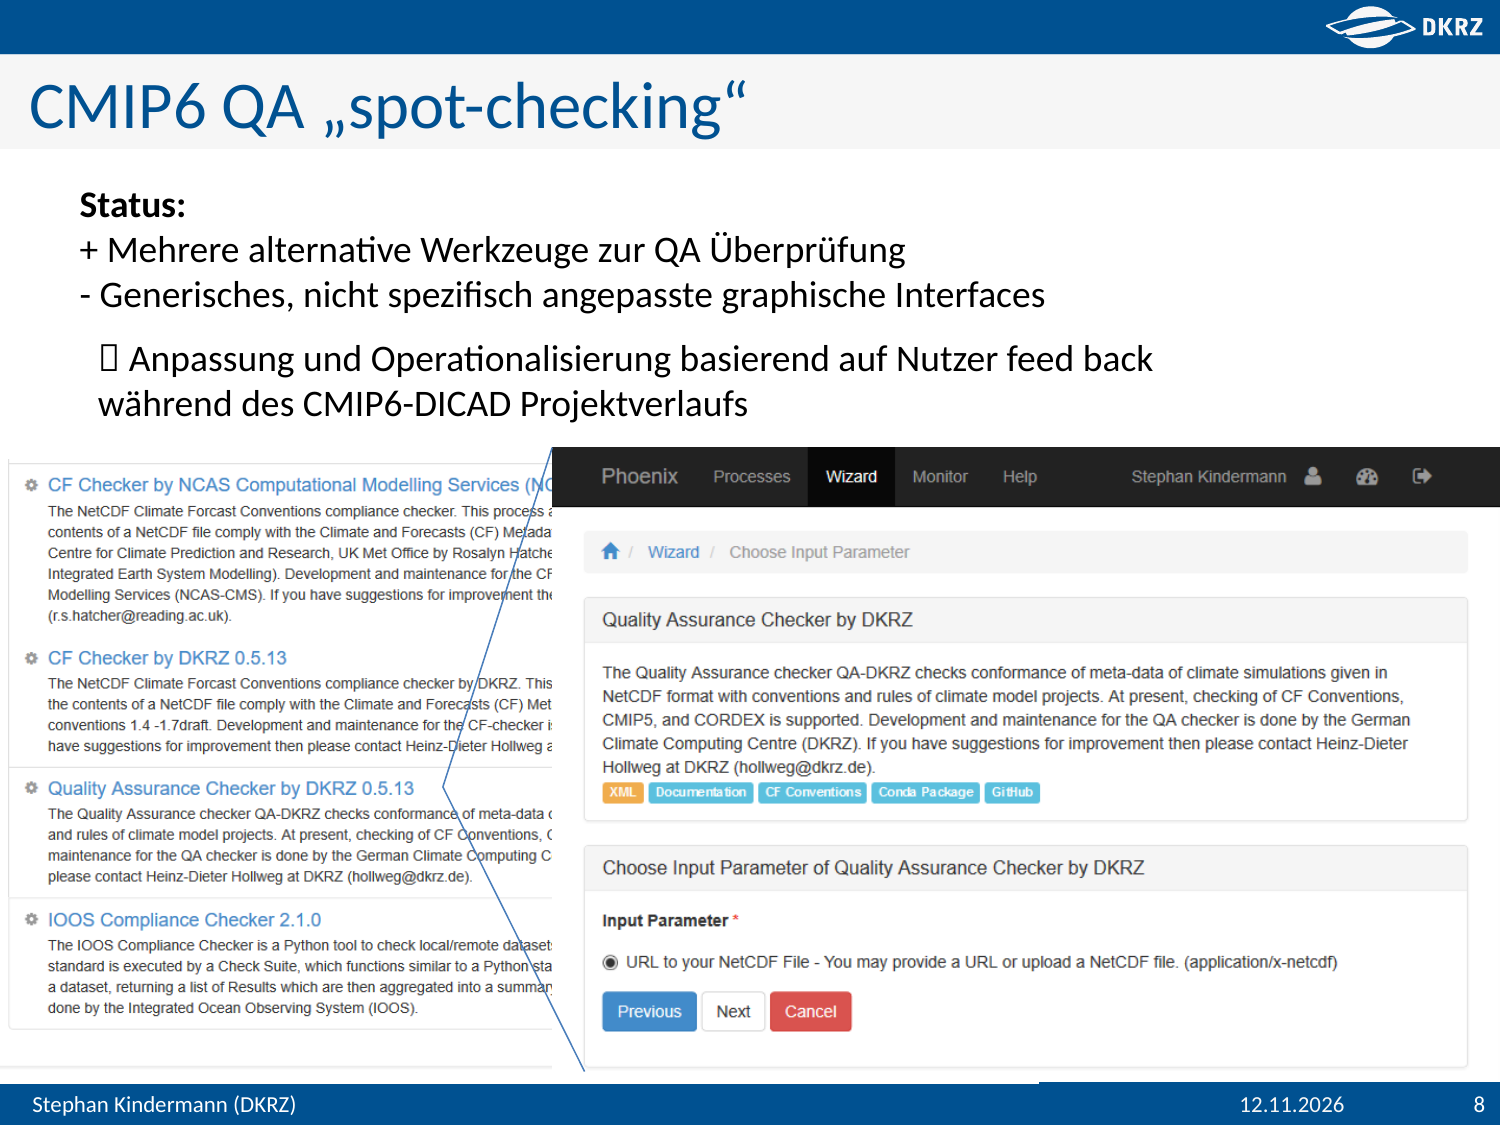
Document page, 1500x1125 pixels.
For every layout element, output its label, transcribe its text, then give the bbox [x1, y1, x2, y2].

title CMIP6 QA „spot-checking“ [0, 54, 1500, 149]
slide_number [1187, 1088, 1360, 1125]
slide_number 8 [1376, 1087, 1500, 1125]
text_box  Anpassung und Operationalisierung basierend auf Nutzer feed back während des CMIP6-DICAD Projektverlaufs [83, 326, 1218, 431]
text_box Status: + Mehrere alternative Werkzeuge zur QA Überprüfung - Generisches, nicht spezifisch angepasste graphische Interfaces [64, 172, 1199, 323]
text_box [442, 786, 585, 1072]
picture [0, 447, 1500, 1084]
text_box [442, 447, 553, 788]
